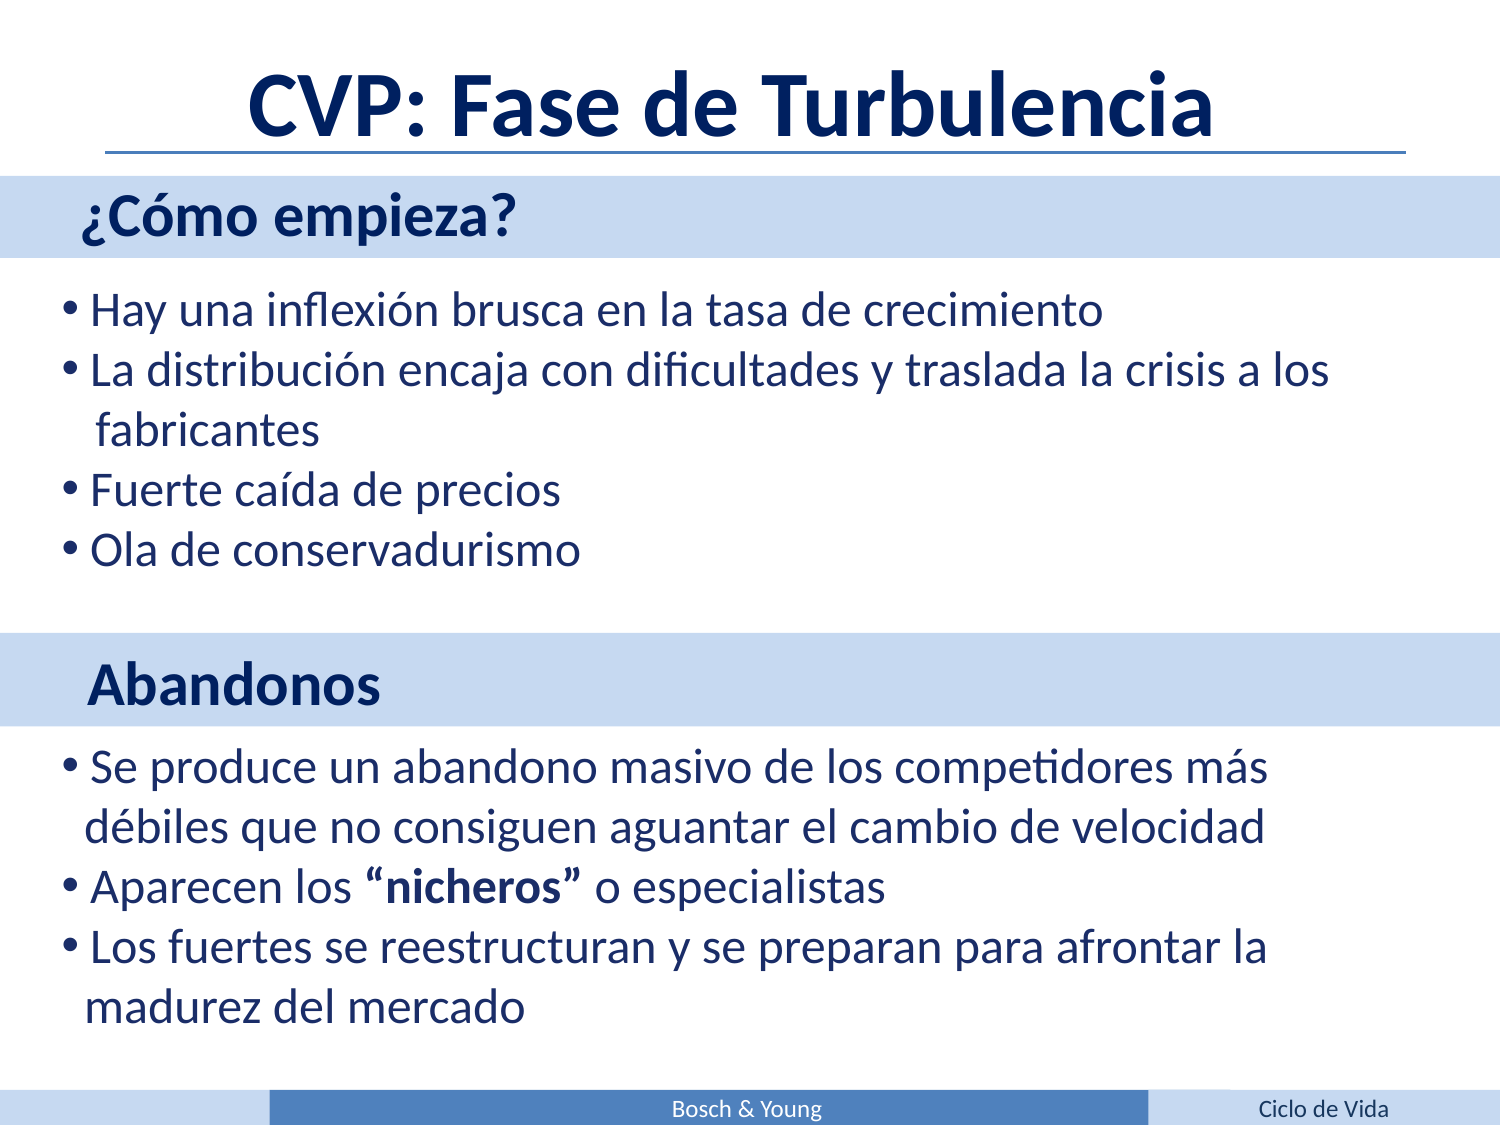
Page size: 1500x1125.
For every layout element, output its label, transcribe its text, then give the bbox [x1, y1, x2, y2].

text_box [0, 174, 1500, 260]
text_box ¿Cómo empieza? [0, 166, 633, 257]
text_box [0, 1088, 272, 1125]
text_box Hay una inflexión brusca en la tasa de crecimiento La distribución encaja con dificultades y traslada la crisis a los fabricantes Fuerte caída de precios Ola de conservadurismo [46, 269, 1430, 585]
text_box CVP: Fase de Turbulencia [46, 35, 1418, 163]
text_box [0, 632, 1500, 727]
text_box Bosch & Young [272, 1088, 1146, 1125]
text_box Ciclo de Vida [1146, 1088, 1500, 1125]
text_box Se produce un abandono masivo de los competidores más débiles que no consiguen aguantar el cambio de velocidad Aparecen los “nicheros” o especialistas Los fuertes se reestructuran y se preparan para afrontar la madurez del mercado [46, 736, 1430, 1042]
